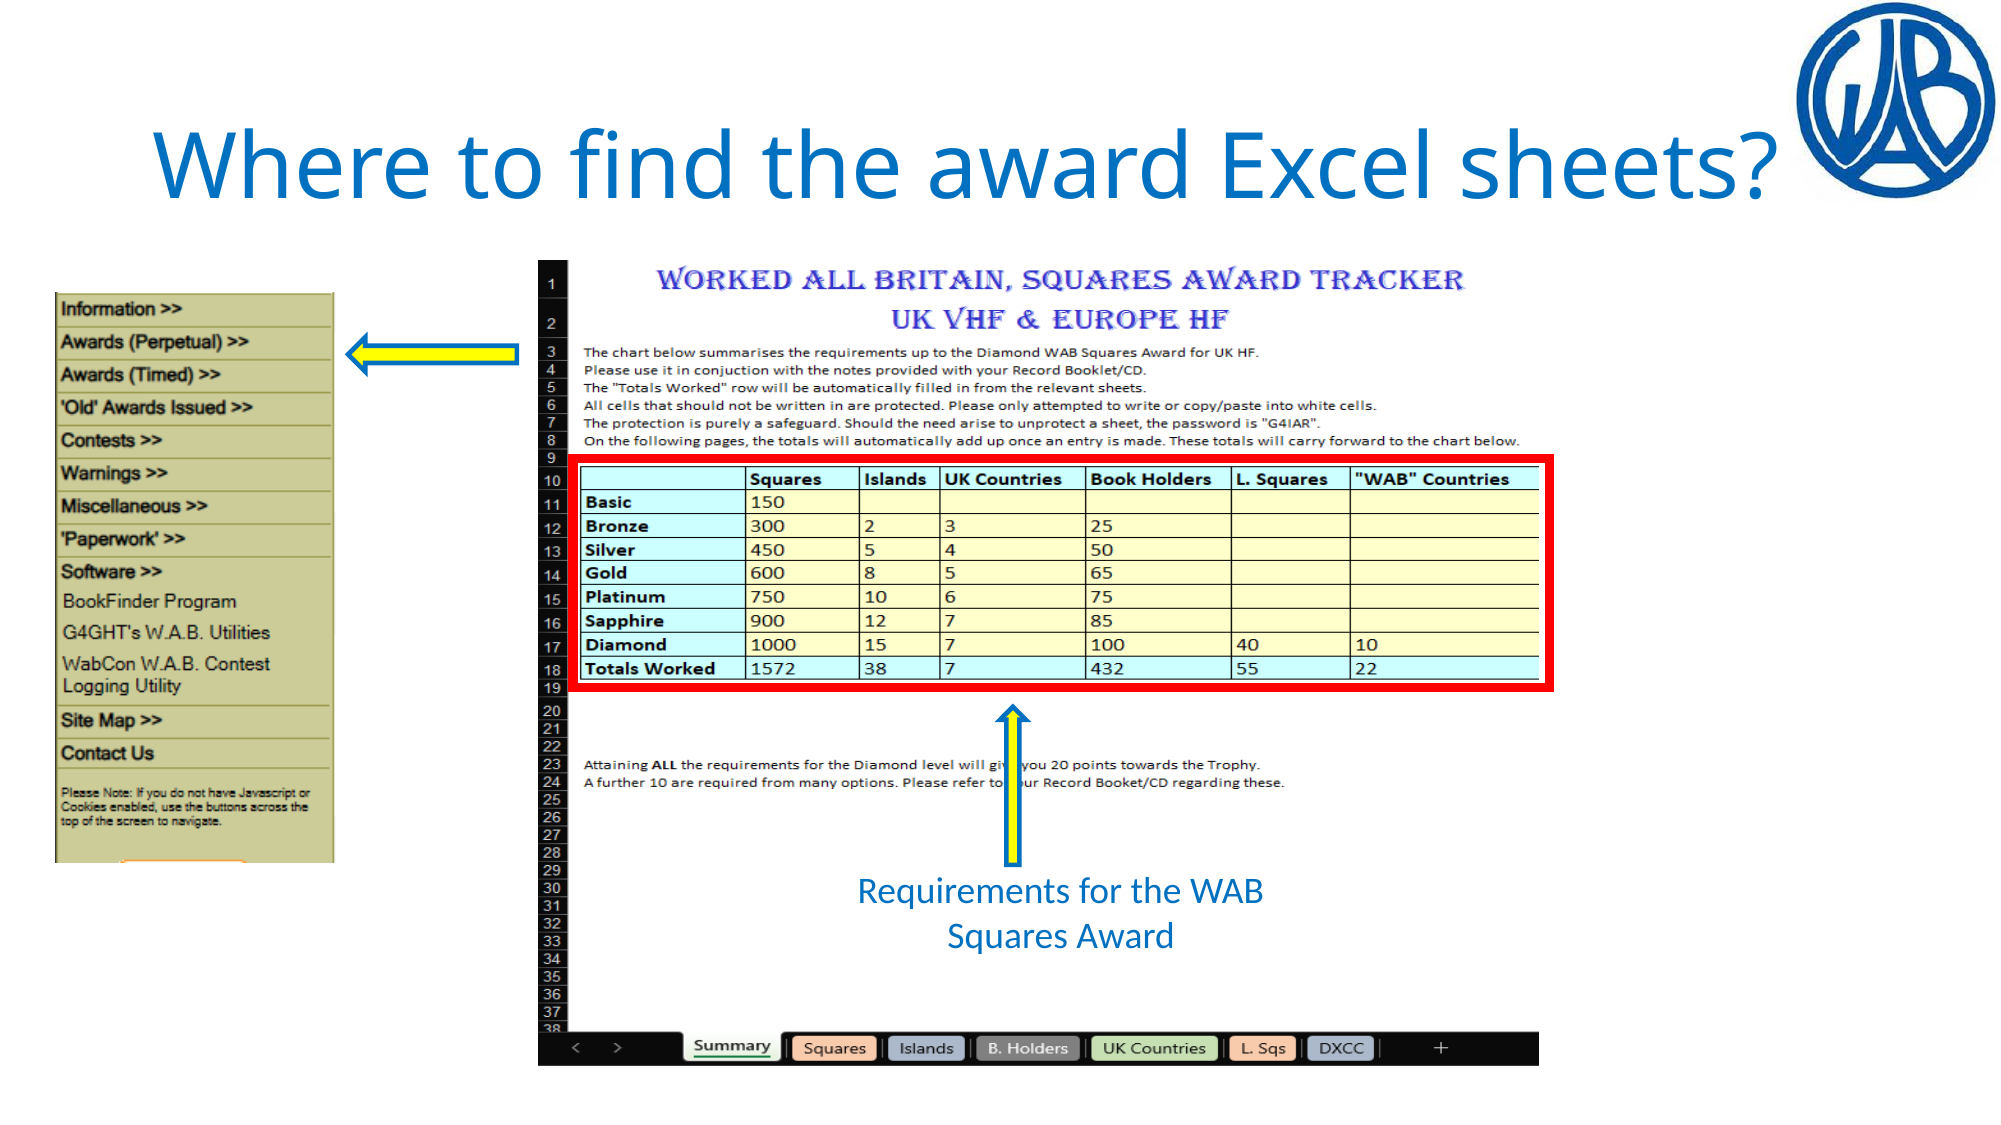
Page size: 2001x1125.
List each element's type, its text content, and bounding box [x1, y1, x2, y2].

picture [1789, 0, 2000, 202]
picture [538, 260, 1539, 1066]
text_box [346, 334, 518, 375]
title Where to find the award Excel sheets? [137, 59, 1863, 278]
picture [55, 292, 336, 863]
text_box [1539, 457, 1550, 689]
